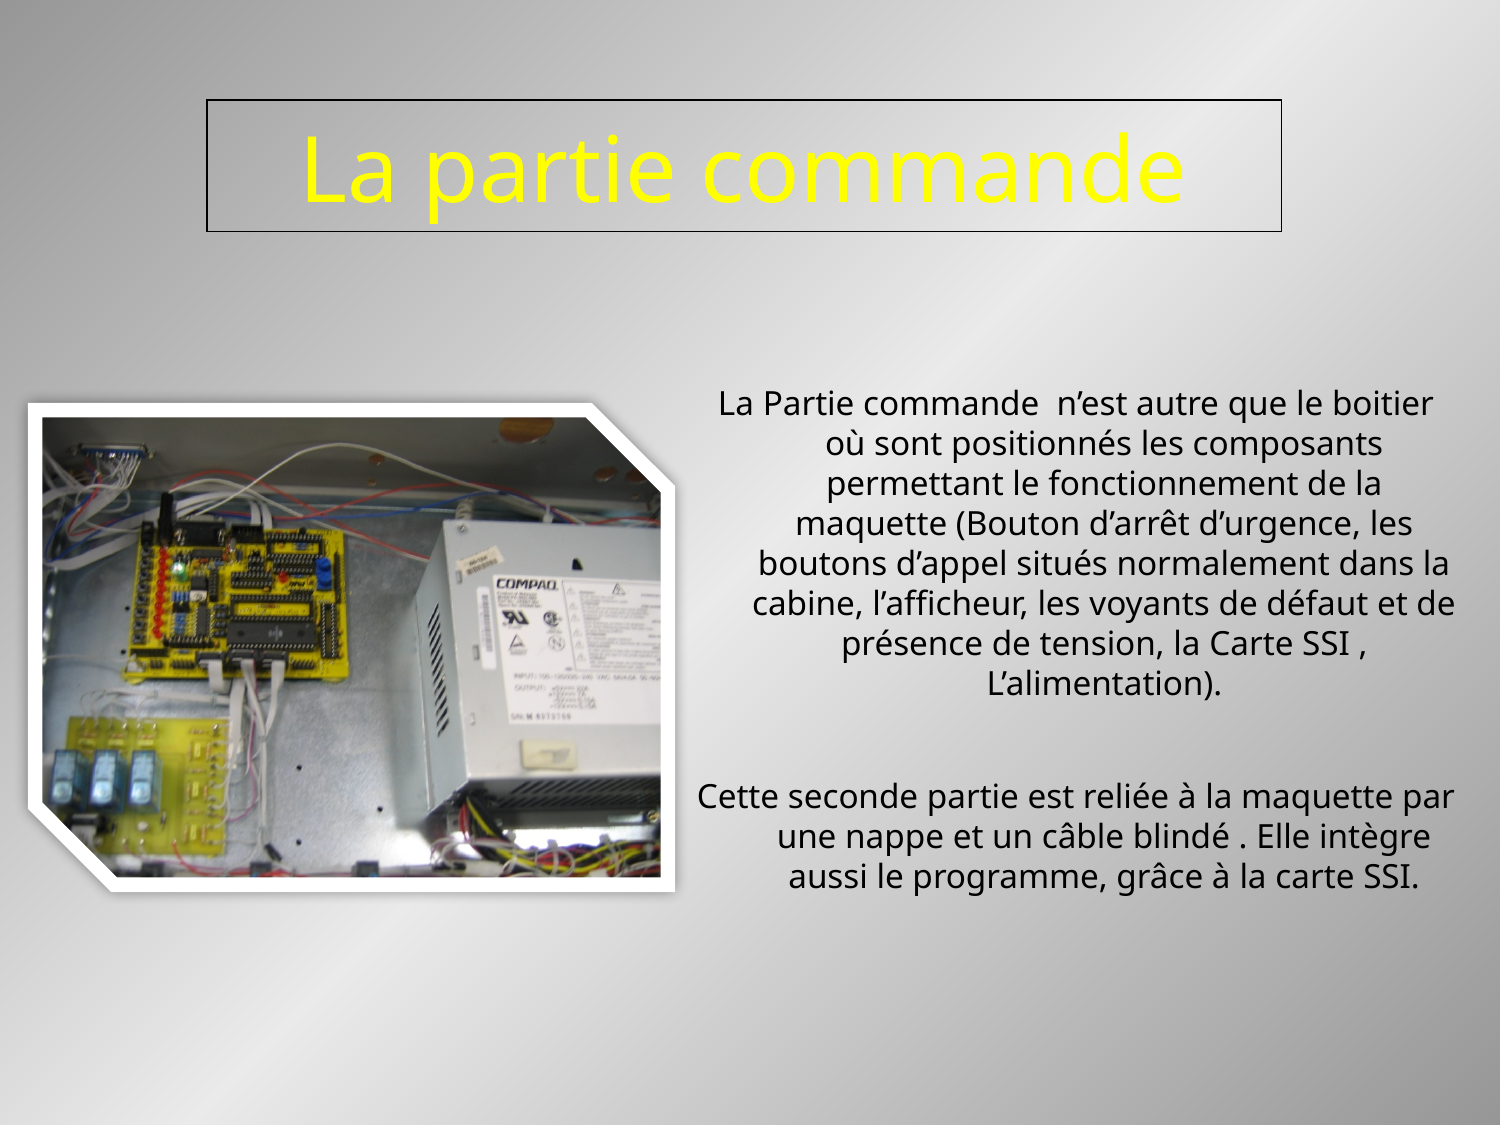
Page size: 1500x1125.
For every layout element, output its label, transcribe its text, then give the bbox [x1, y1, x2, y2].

list La Partie commande n’est autre que le boitier où sont positionnés les composants permettant le fonctionnement de la maquette (Bouton d’arrêt d’urgence, les boutons d’appel situés normalement dans la cabine, l’afficheur, les voyants de défaut et de présence de tension, la Carte SSI , L’alimentation). Cette seconde partie est reliée à la maquette par une nappe et un câble blindé . Elle intègre aussi le programme, grâce à la carte SSI. [679, 374, 1474, 985]
title La partie commande [206, 99, 1282, 232]
picture [34, 409, 669, 885]
